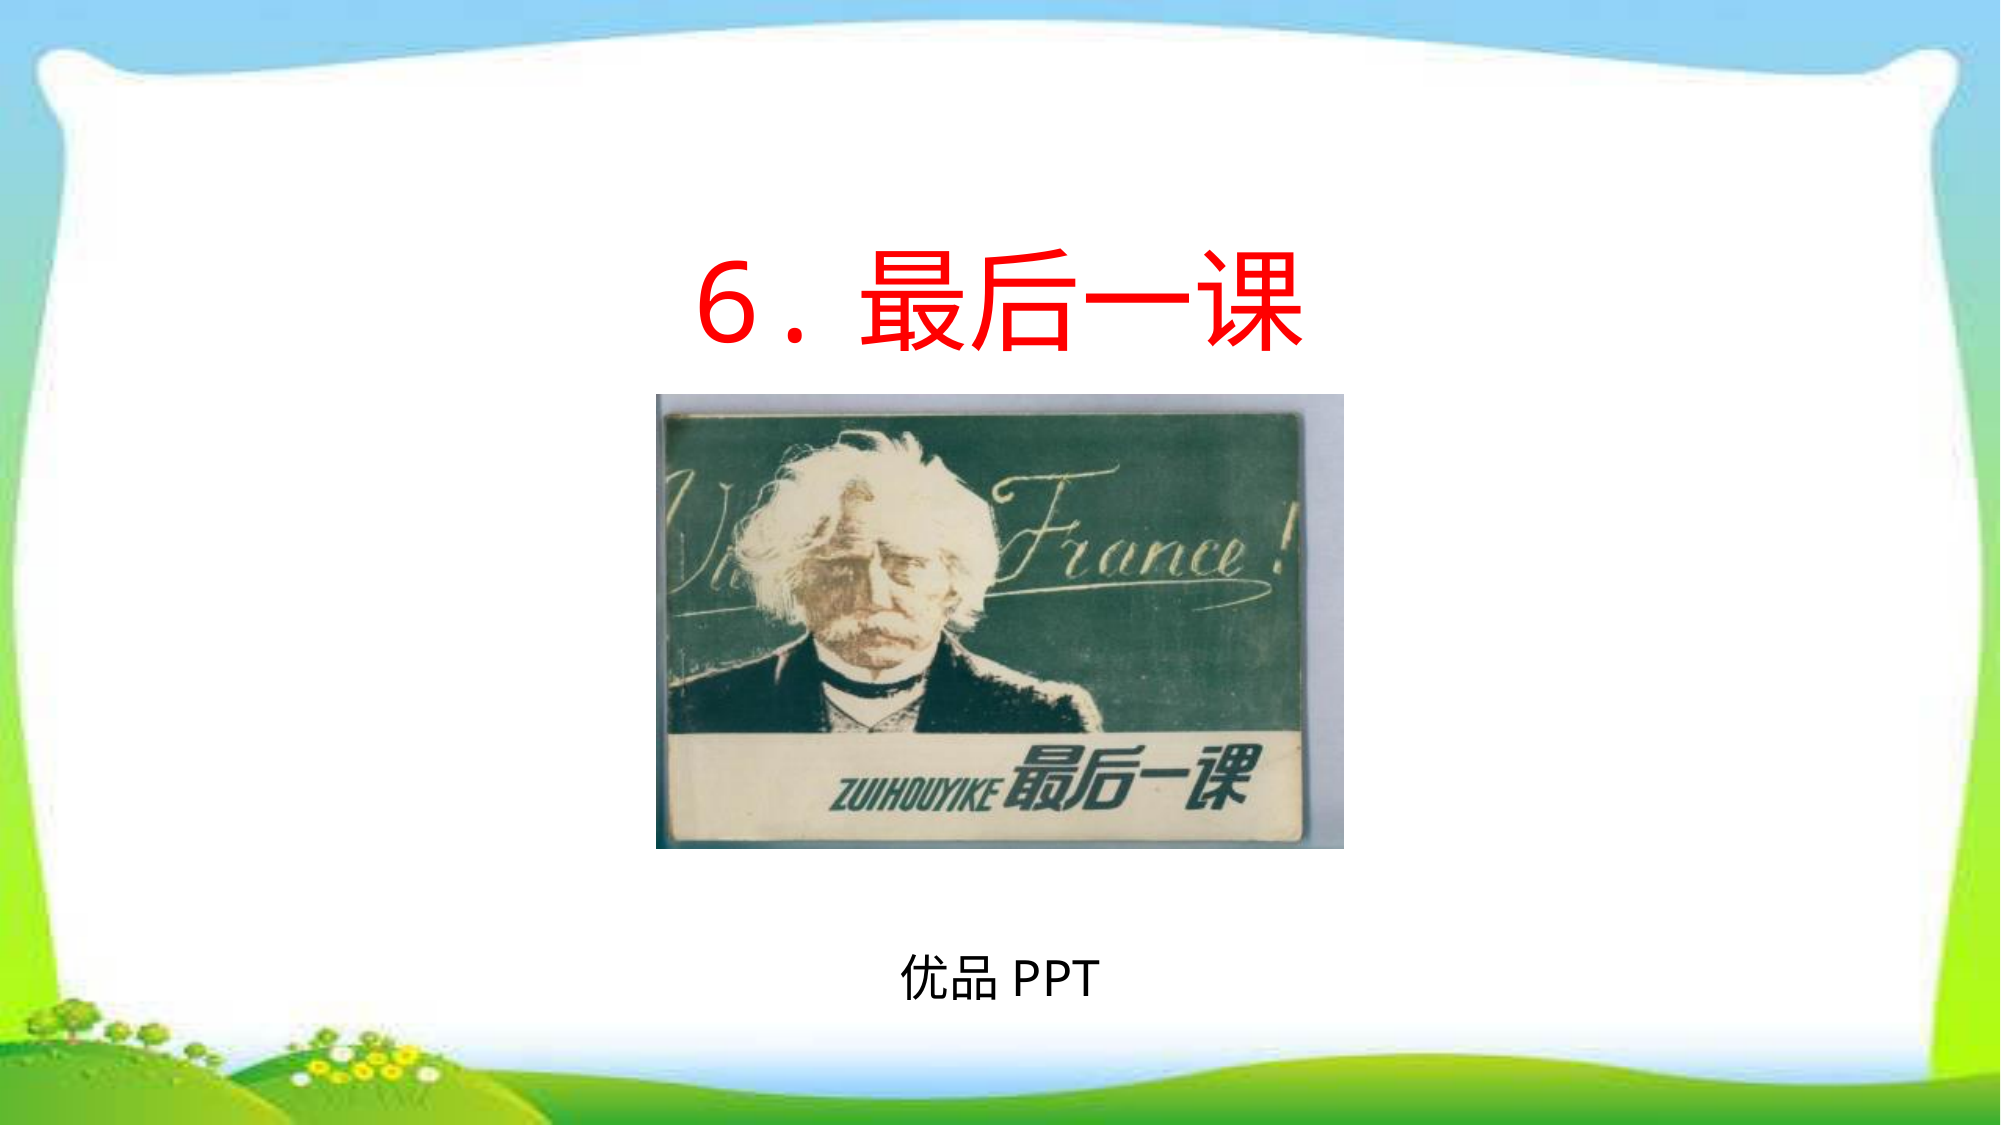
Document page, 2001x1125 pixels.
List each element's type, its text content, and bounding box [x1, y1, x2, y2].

text_box 6.最后一课 [249, 195, 1750, 372]
text_box 优品PPT [828, 932, 1172, 1014]
picture [0, 0, 2001, 1125]
